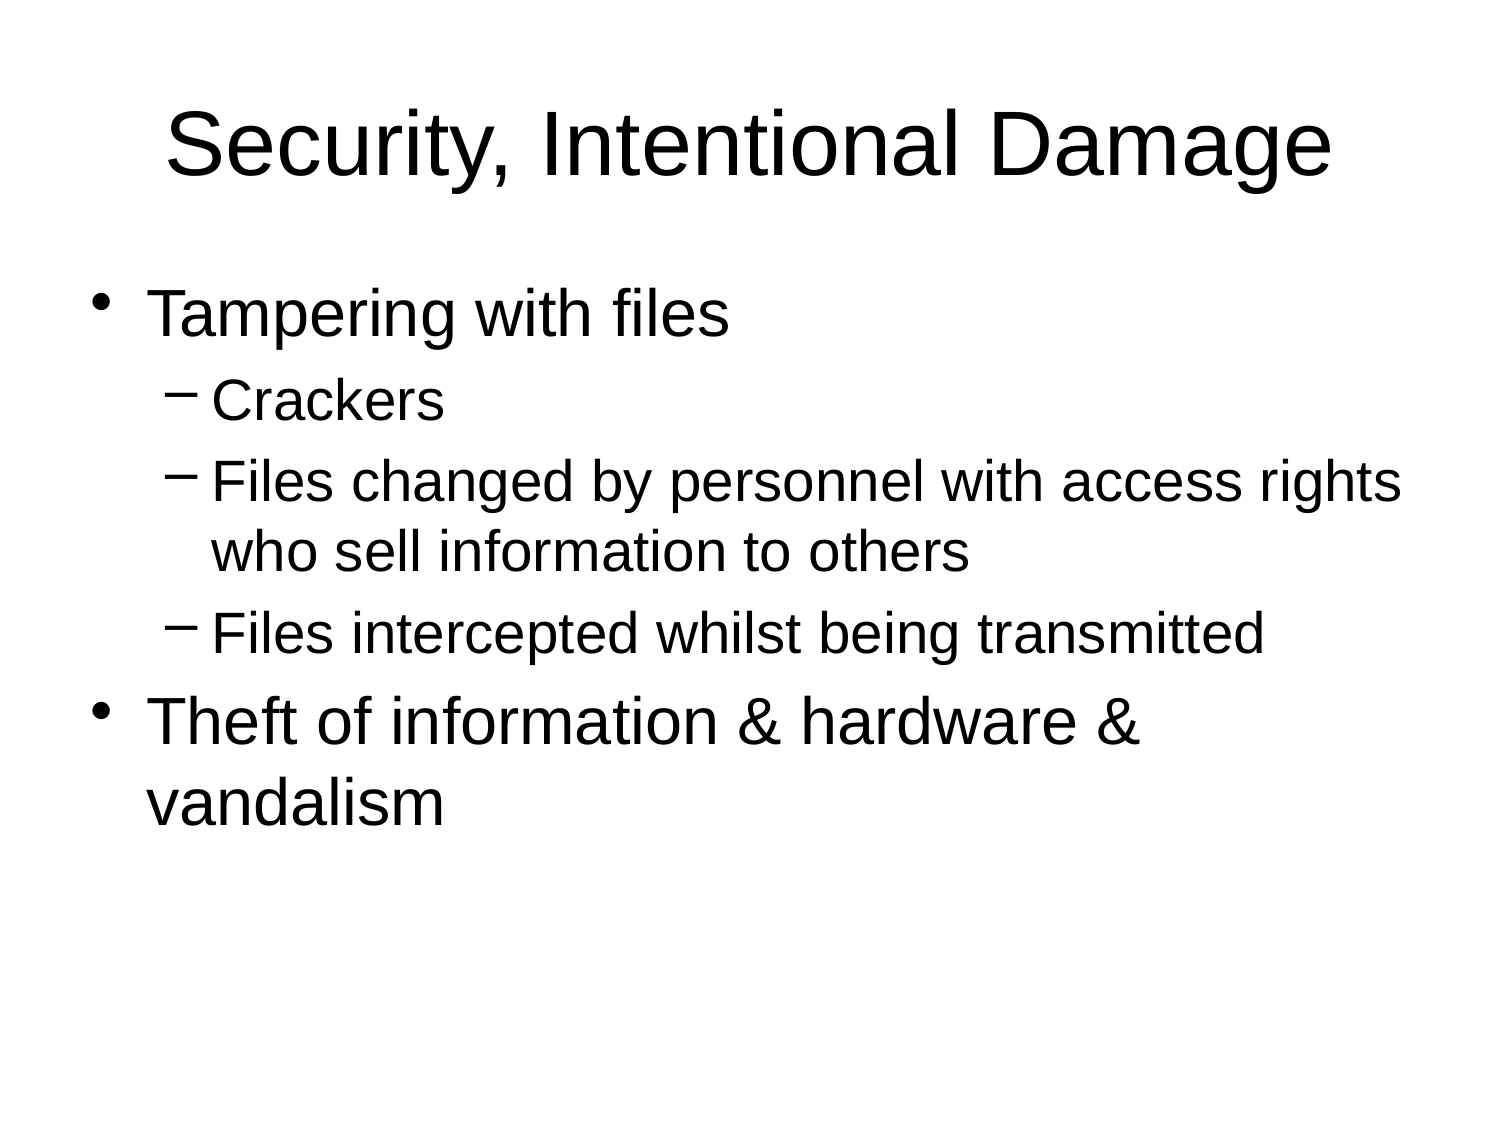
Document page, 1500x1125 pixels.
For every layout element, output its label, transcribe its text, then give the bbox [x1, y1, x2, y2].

list Tampering with files Crackers Files changed by personnel with access rights who sell information to others Files intercepted whilst being transmitted Theft of information & hardware & vandalism [74, 262, 1426, 1006]
title Security, Intentional Damage [74, 44, 1426, 233]
